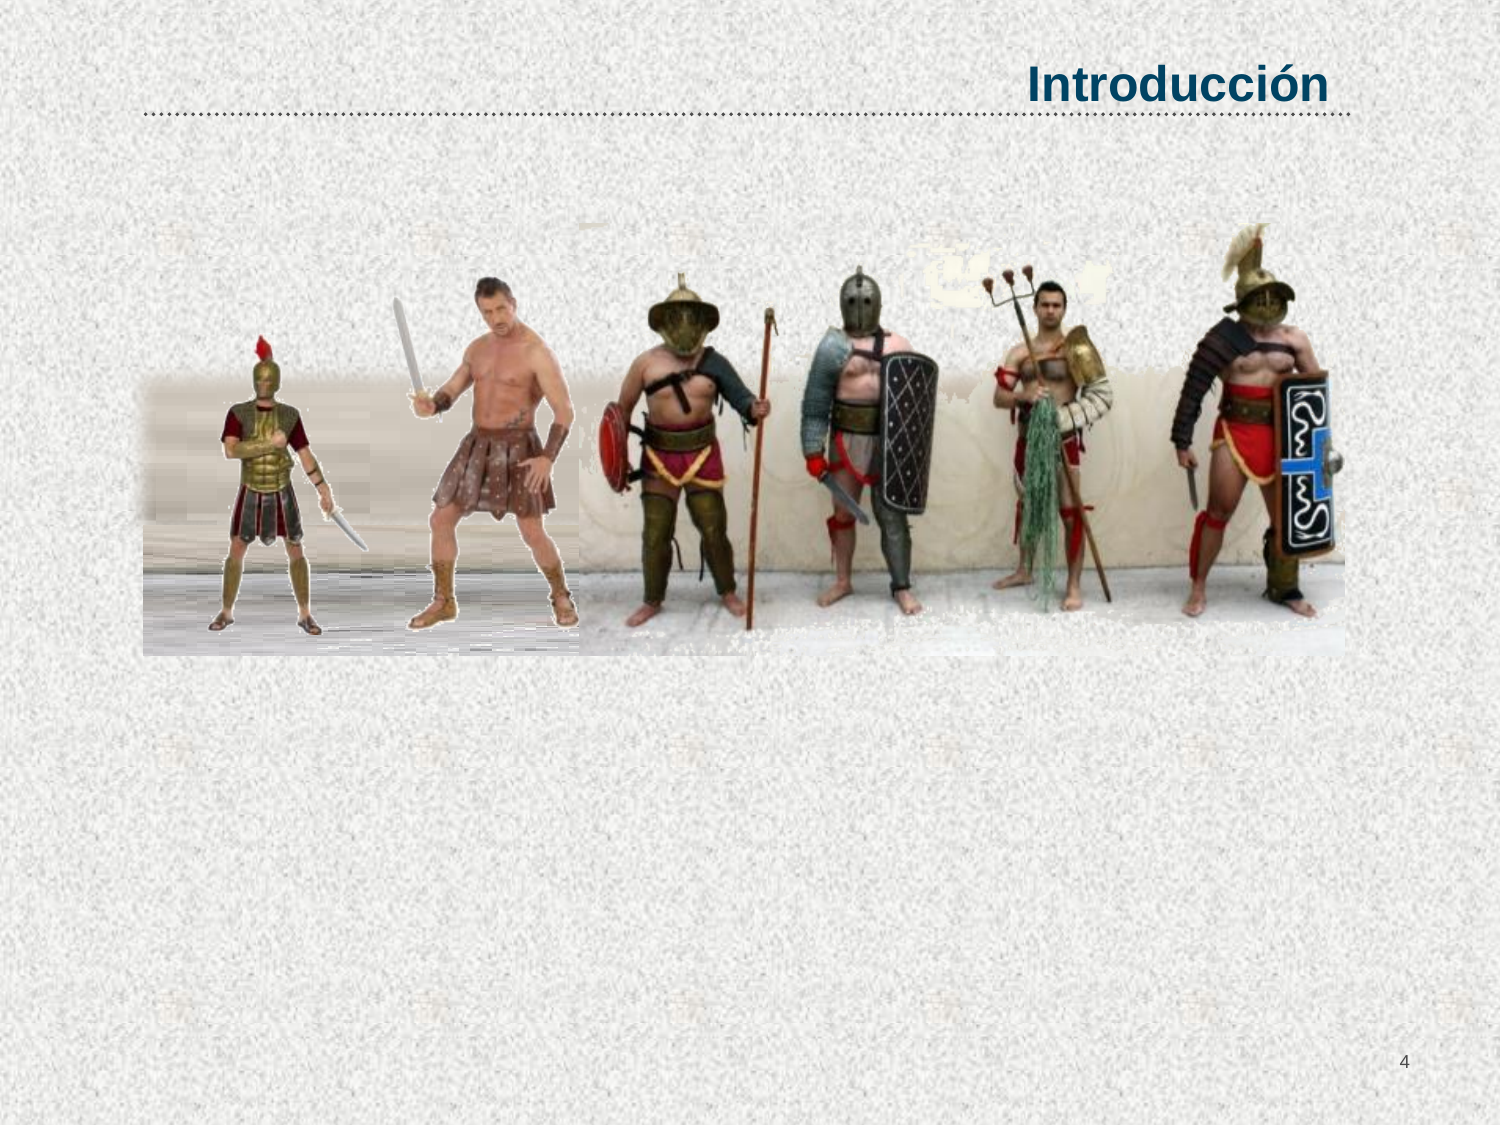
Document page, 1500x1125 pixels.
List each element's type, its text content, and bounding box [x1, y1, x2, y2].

text_box Introducción [1014, 44, 1344, 118]
slide_number 4 [1074, 1042, 1426, 1103]
picture [0, 0, 1500, 1125]
